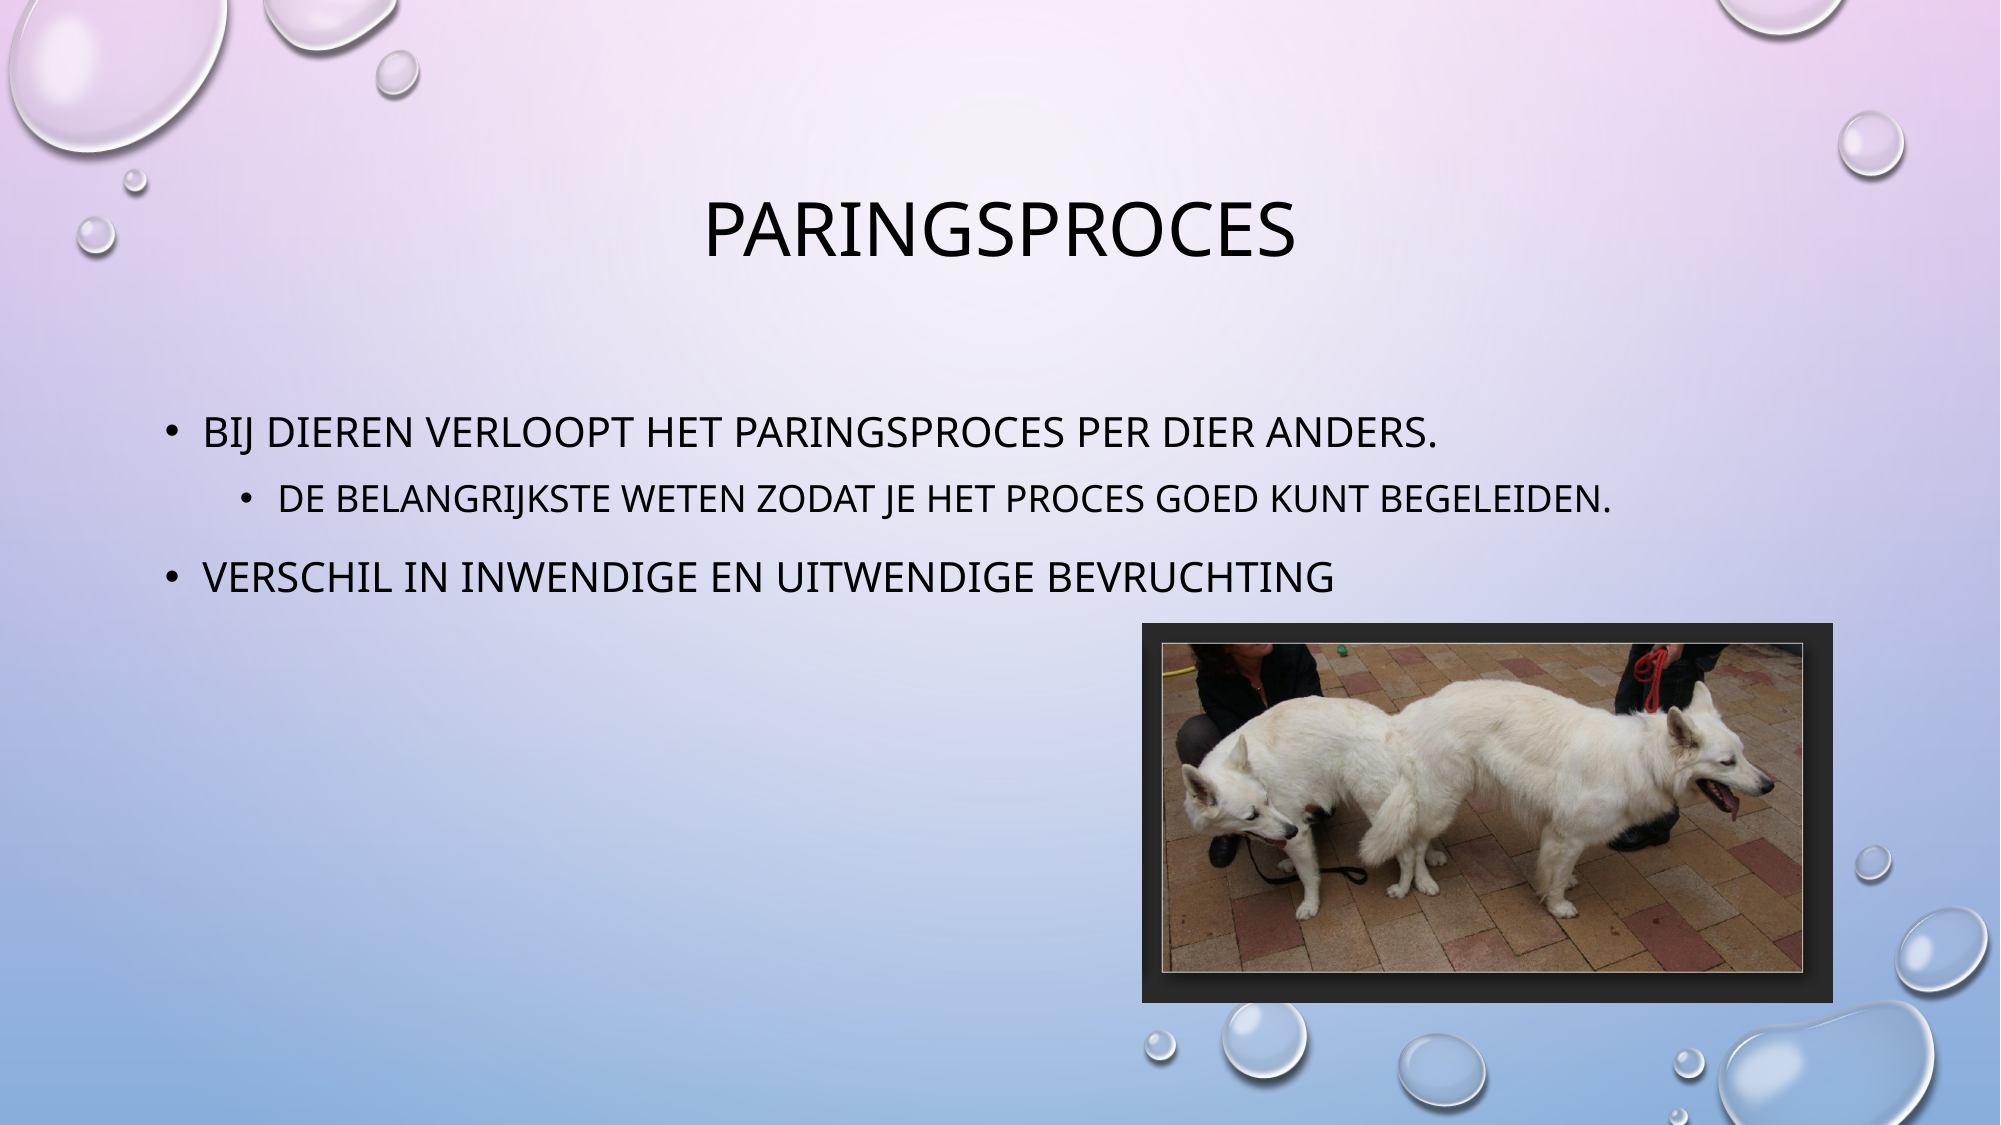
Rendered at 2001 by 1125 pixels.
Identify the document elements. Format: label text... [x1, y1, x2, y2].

picture [0, 0, 2000, 1125]
title paringsproces [149, 101, 1851, 364]
list Bij dieren verloopt het paringsproces per dier anders. De belangrijkste weten zodat je het proces goed kunt begeleiden. Verschil in inwendige en uitwendige bevruchting [149, 388, 1850, 950]
